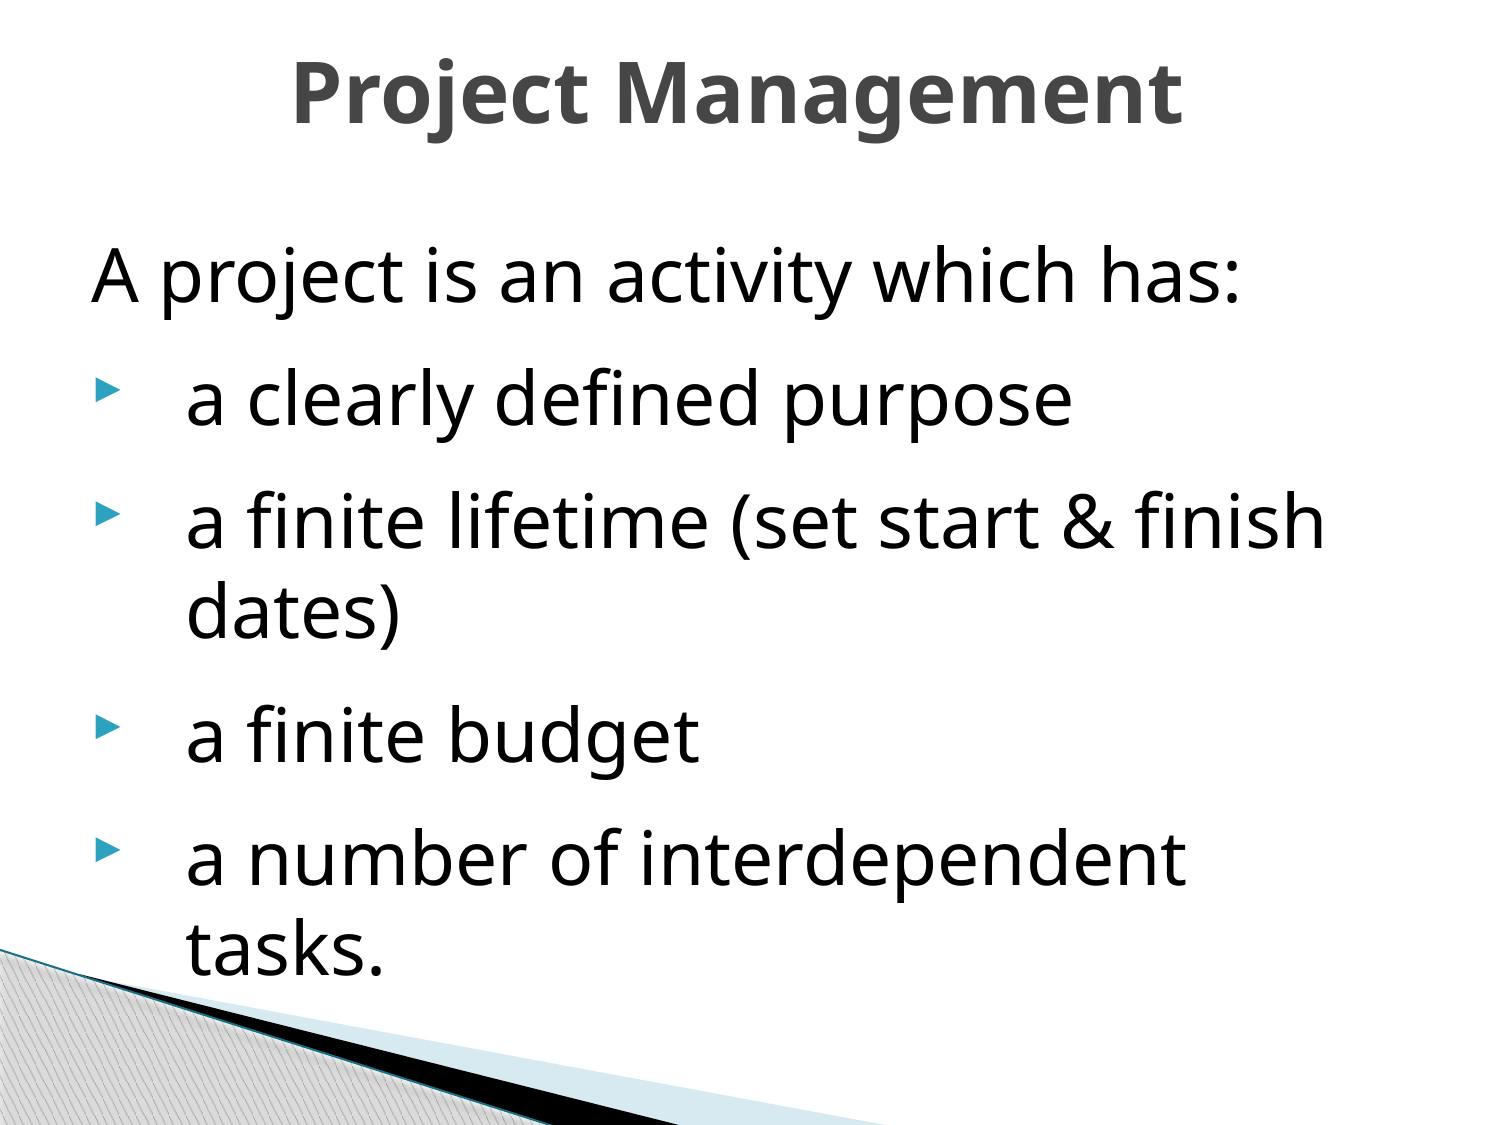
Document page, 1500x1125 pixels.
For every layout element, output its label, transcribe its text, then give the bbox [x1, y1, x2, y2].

title Project Management [100, 0, 1376, 183]
list A project is an activity which has: a clearly defined purpose a finite lifetime (set start & finish dates) a finite budget a number of interdependent tasks. [76, 219, 1400, 1106]
